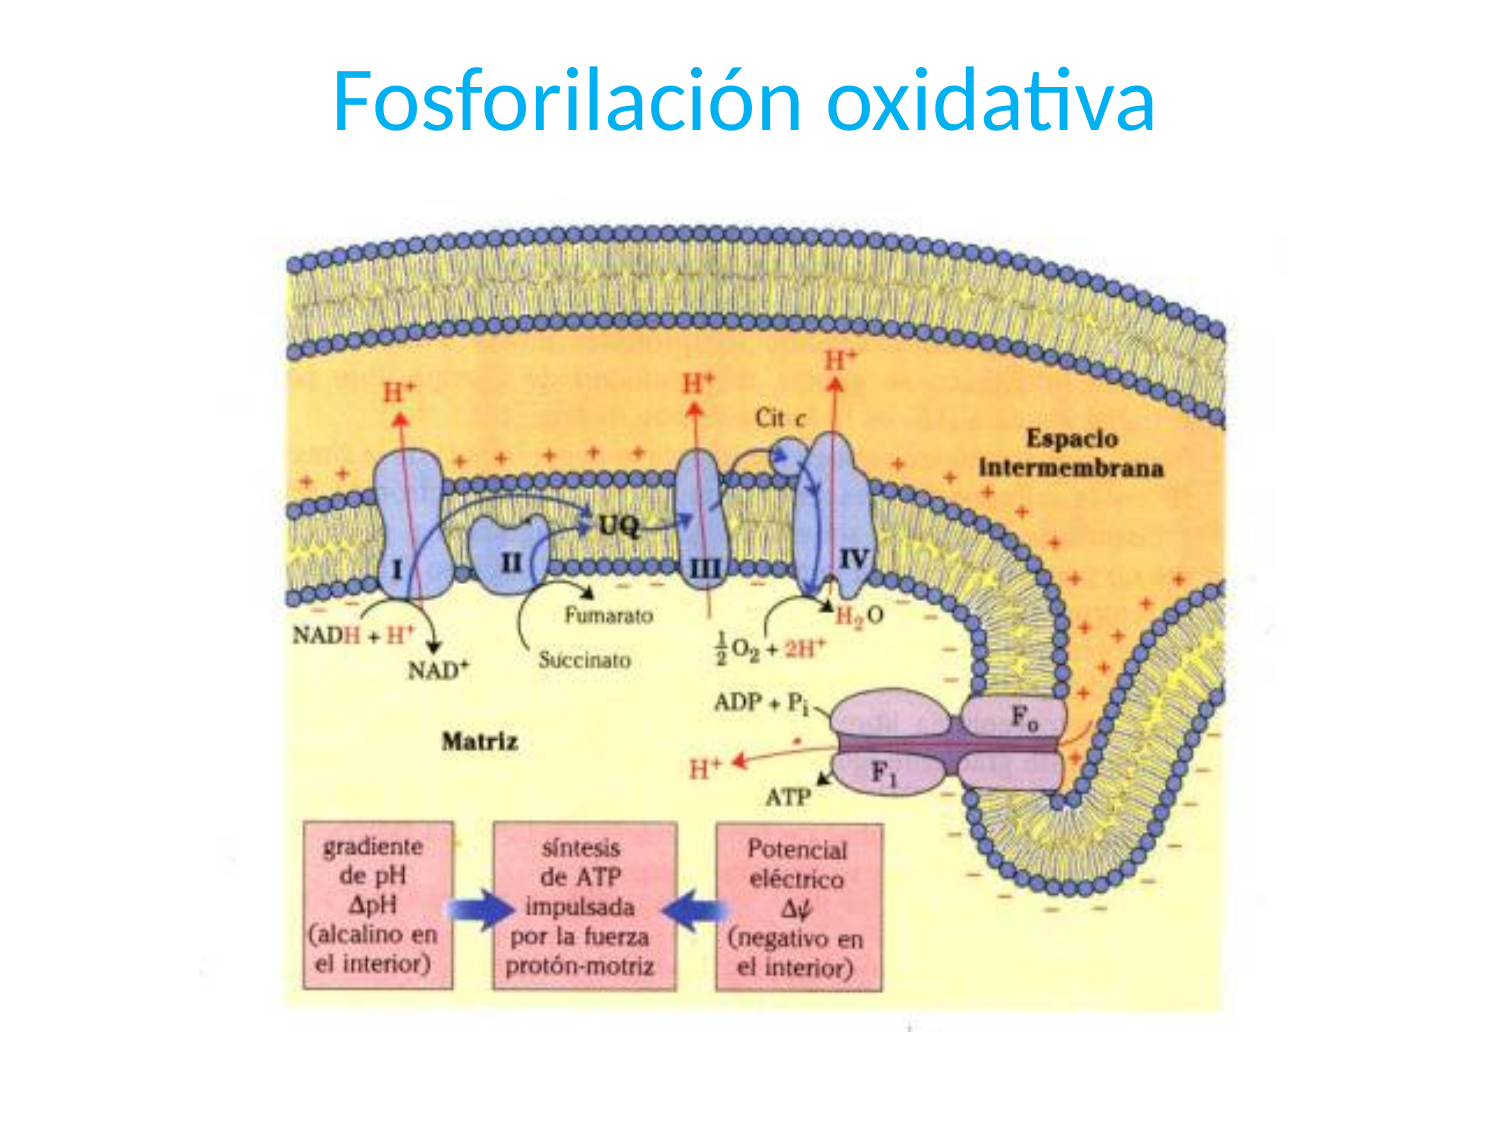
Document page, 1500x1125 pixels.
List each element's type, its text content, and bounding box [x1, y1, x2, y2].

title Fosforilación oxidativa [70, 0, 1421, 188]
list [198, 198, 1290, 1032]
